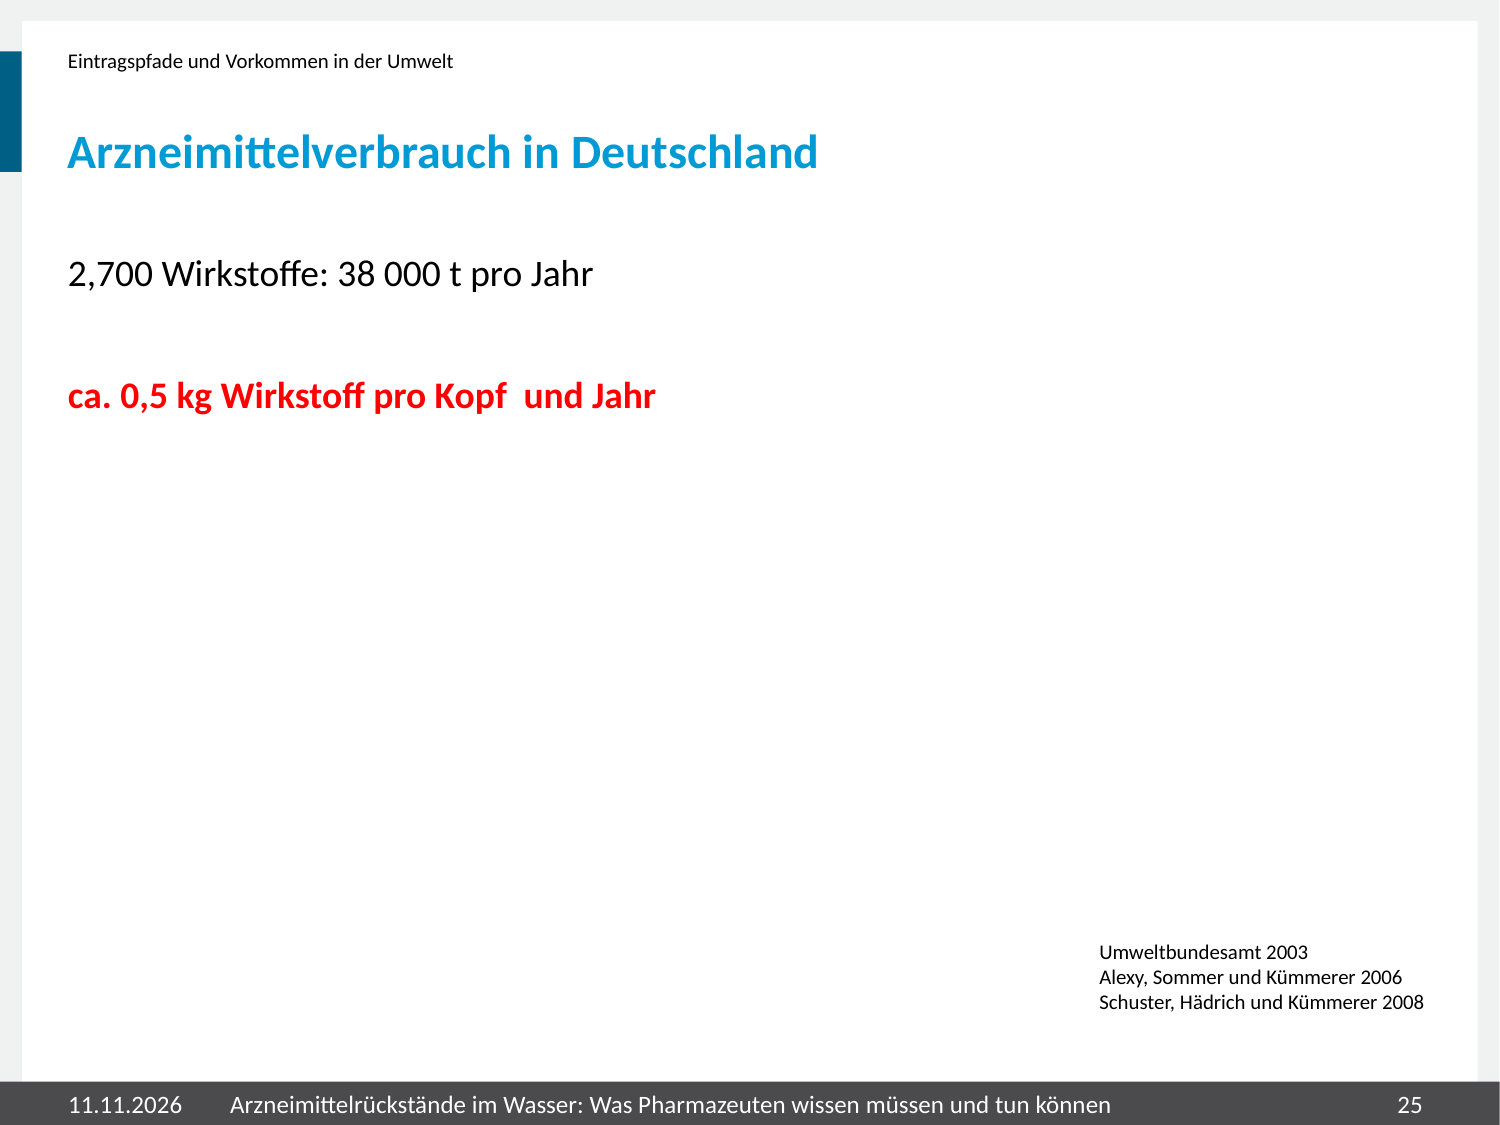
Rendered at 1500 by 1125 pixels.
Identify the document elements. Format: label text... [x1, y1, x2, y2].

text_box Umweltbundesamt 2003 Alexy, Sommer und Kümmerer 2006 Schuster, Hädrich und Kümmerer 2008 [1091, 930, 1458, 1021]
list 2,700 Wirkstoffe: 38 000 t pro Jahr ca. 0,5 kg Wirkstoff pro Kopf und Jahr [67, 248, 683, 1047]
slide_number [68, 1082, 230, 1125]
footer Arzneimittelrückstände im Wasser: Was Pharmazeuten wissen müssen und tun können [230, 1082, 1199, 1125]
slide_number 25 [1331, 1082, 1423, 1125]
title Arzneimittelverbrauch in Deutschland [67, 77, 1418, 178]
list Eintragspfade und Vorkommen in der Umwelt [67, 47, 1415, 86]
